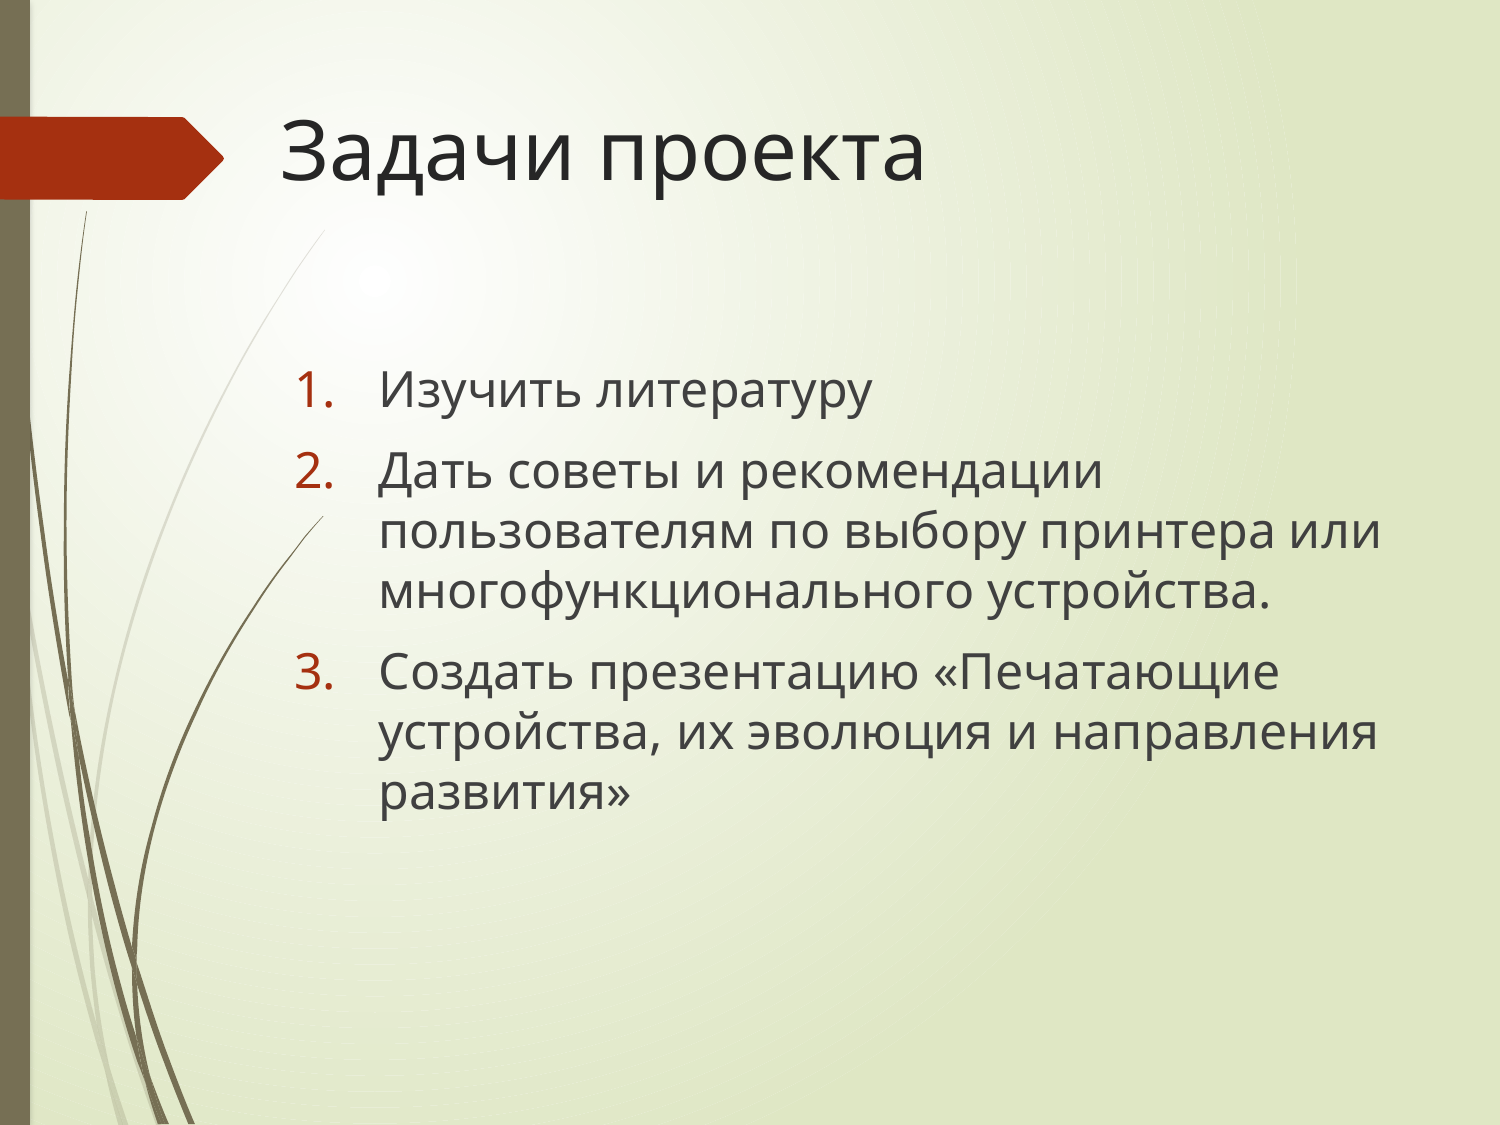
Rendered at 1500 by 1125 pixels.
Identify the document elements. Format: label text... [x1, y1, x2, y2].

title Задачи проекта [265, 90, 1347, 301]
list Изучить литературу Дать советы и рекомендации пользователям по выбору принтера или многофункционального устройства. Создать презентацию «Печатающие устройства, их эволюция и направления развития» [265, 350, 1400, 970]
